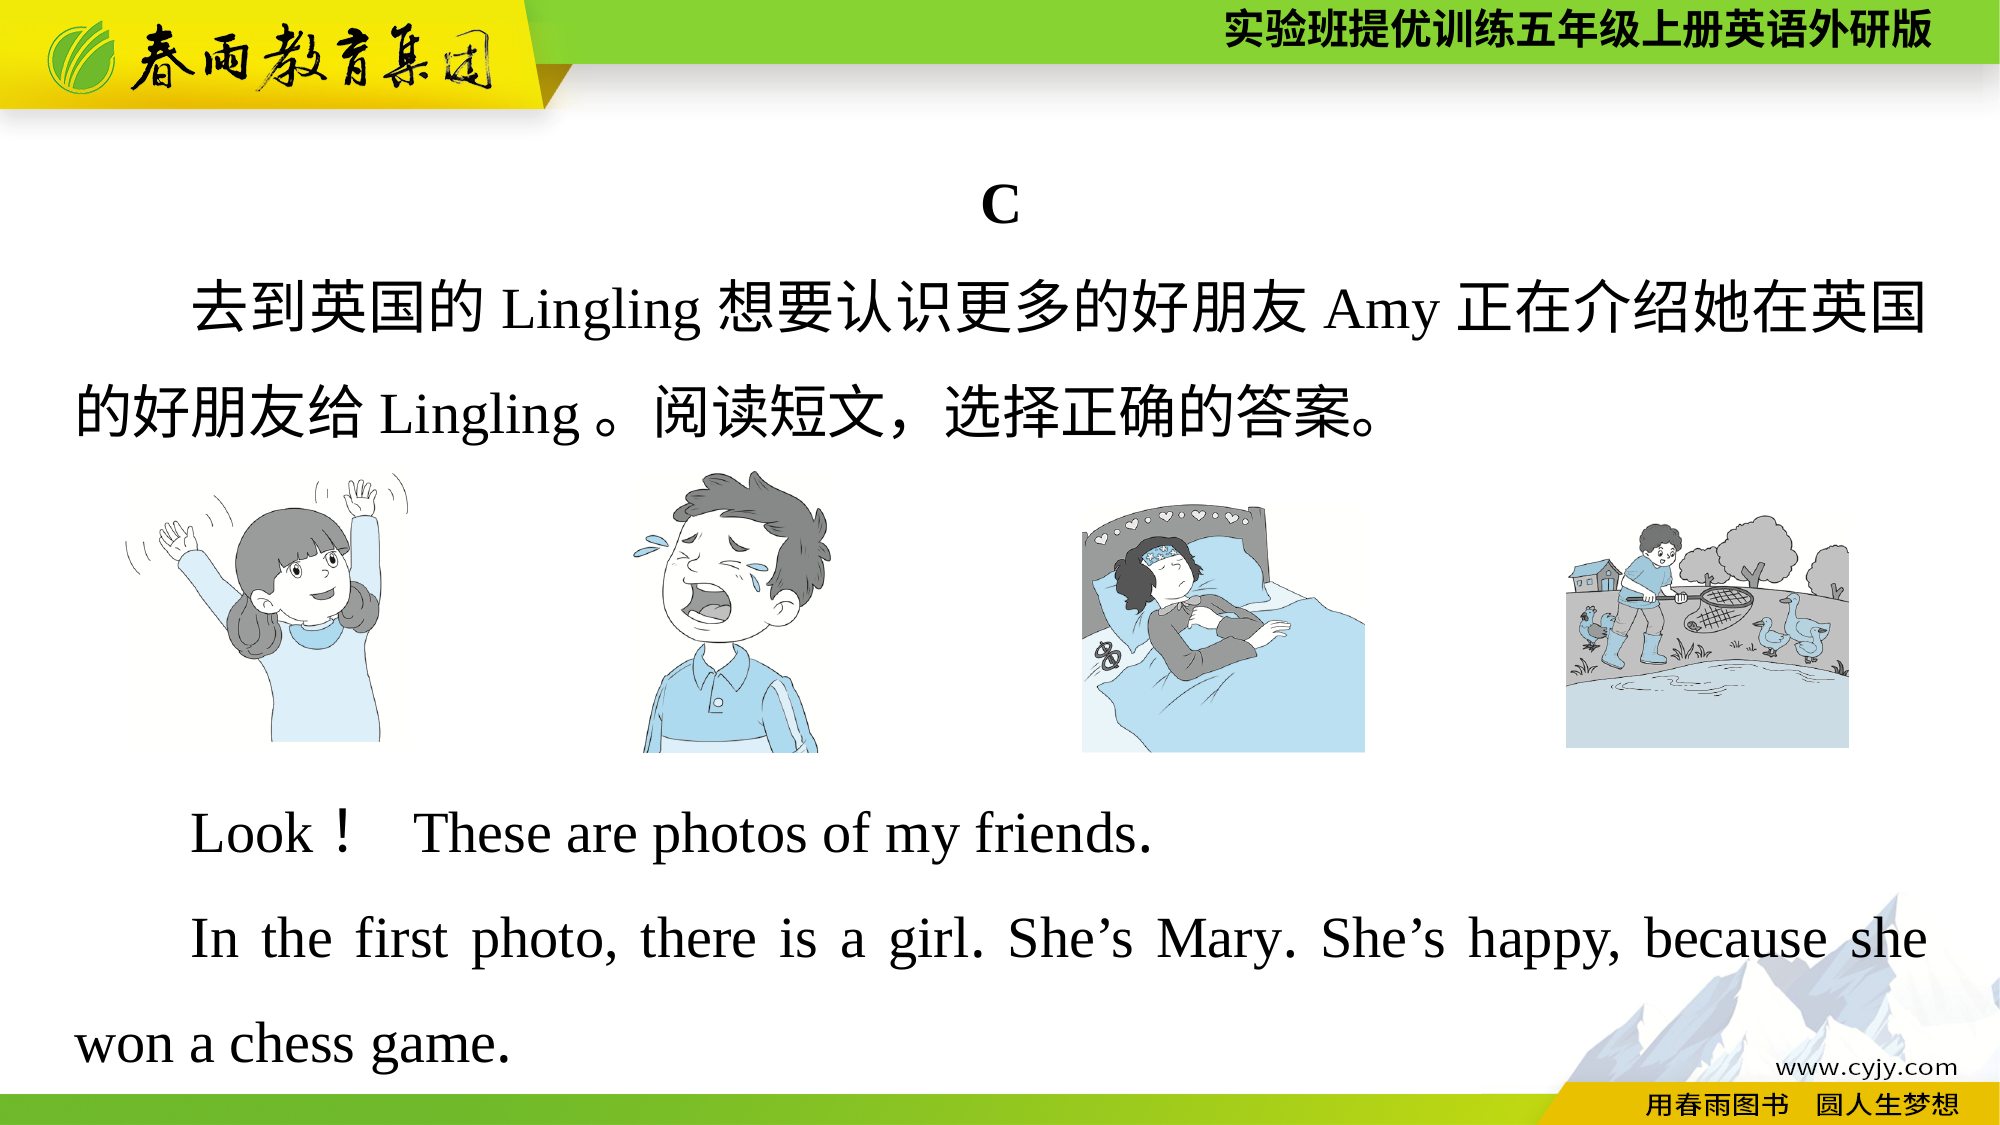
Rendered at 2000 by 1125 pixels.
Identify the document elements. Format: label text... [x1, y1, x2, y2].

list C 去到英国的Lingling想要认识更多的好朋友Amy正在介绍她在英国的好朋友给Lingling。阅读短文，选择正确的答案。 Look！ These are photos of my friends. In the first photo, there is a girl. She’s Mary. She’s happy, because she won a chess game. [59, 122, 1944, 1092]
picture [0, 0, 2000, 1125]
